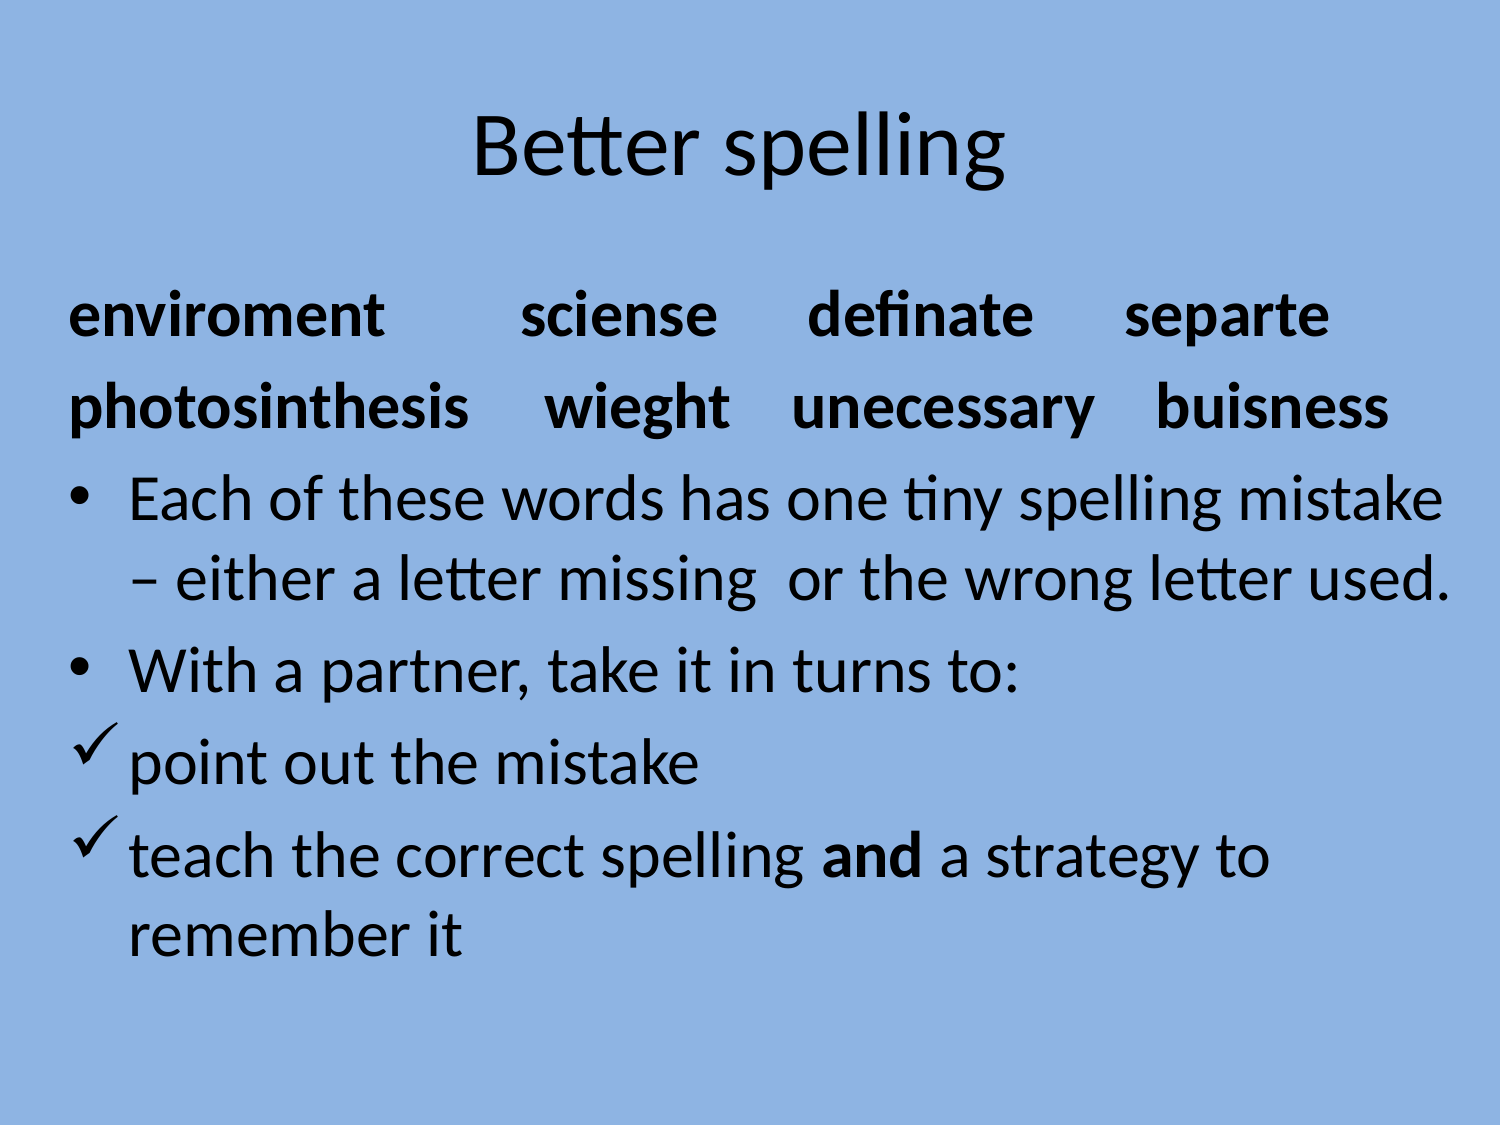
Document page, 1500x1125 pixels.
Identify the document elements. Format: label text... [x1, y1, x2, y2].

title Better spelling [75, 45, 1425, 233]
list enviroment sciense definate separte photosinthesis wieght unecessary buisness Each of these words has one tiny spelling mistake – either a letter missing or the wrong letter used. With a partner, take it in turns to: point out the mistake teach the correct spelling and a strategy to remember it [53, 262, 1471, 1005]
